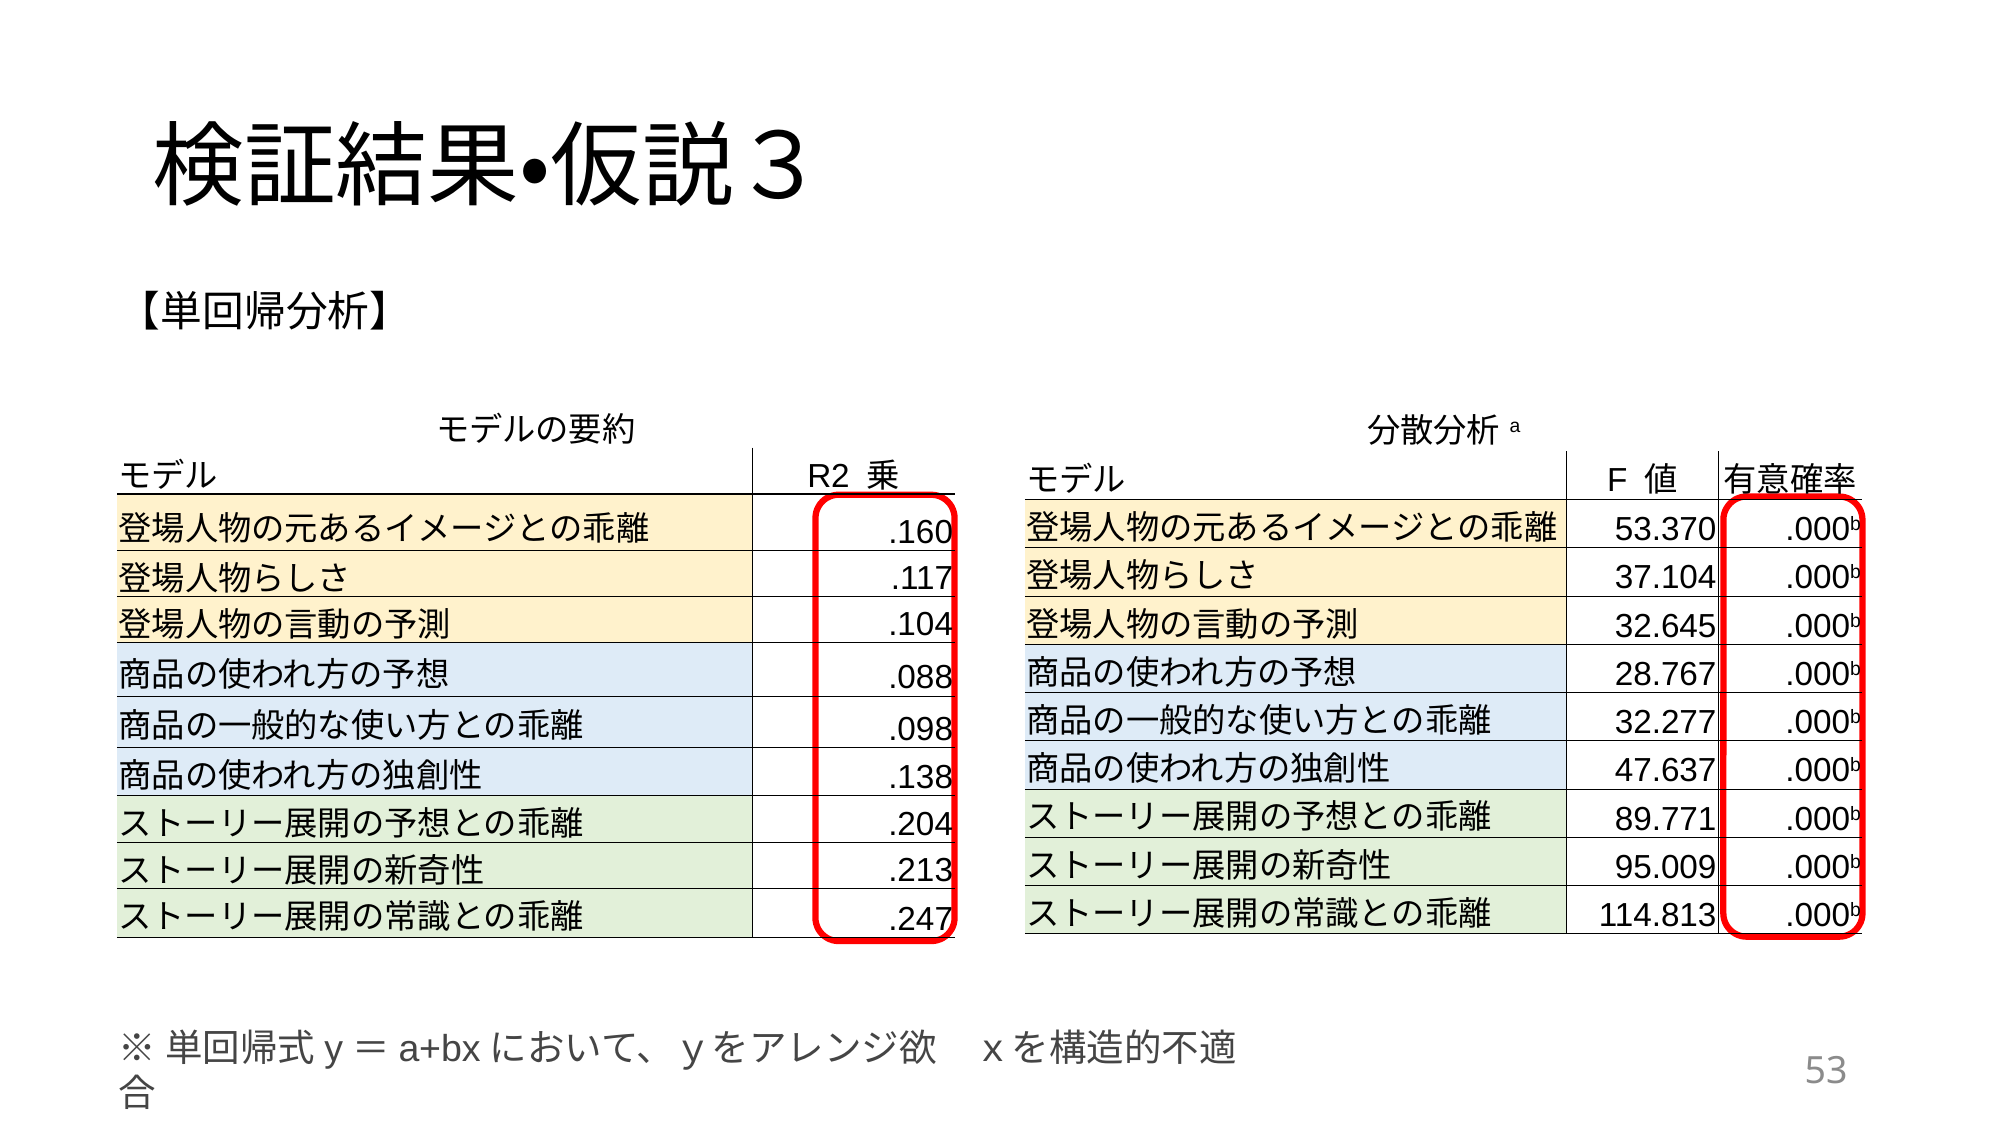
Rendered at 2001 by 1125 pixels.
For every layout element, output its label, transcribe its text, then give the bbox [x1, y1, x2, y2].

table_cell .000b [1719, 645, 1862, 692]
table_cell 37.104 [1567, 548, 1718, 596]
table_cell 53.370 [1567, 500, 1718, 547]
table_cell ストーリー展開の予想との乖離 [1025, 790, 1566, 837]
table_cell 114.813 [1567, 886, 1718, 933]
table_cell .000b [1719, 693, 1862, 740]
table_cell 32.277 [1567, 693, 1718, 740]
title 検証結果・仮説３ [137, 59, 1863, 278]
table_cell .000b [1719, 741, 1862, 789]
table_cell .000b [1719, 886, 1862, 933]
table_cell 商品の使われ方の予想 [1025, 645, 1566, 692]
table_cell .000b [1719, 838, 1862, 885]
table_cell .104 [753, 597, 955, 642]
table_cell 商品の一般的な使い方との乖離 [117, 697, 752, 747]
table_cell 登場人物の言動の予測 [117, 597, 752, 642]
table_cell .000b [1719, 790, 1862, 837]
table_cell 商品の使われ方の予想 [117, 643, 752, 696]
table_cell R2 乗 [753, 448, 955, 493]
table_header モデルの要約 [117, 401, 955, 448]
table_cell ストーリー展開の常識との乖離 [1025, 886, 1566, 933]
table_cell 47.637 [1567, 741, 1718, 789]
table_cell モデル [1025, 451, 1566, 499]
table_cell .160 [753, 495, 955, 550]
table_cell 登場人物の元あるイメージとの乖離 [1025, 500, 1566, 547]
table_cell .000b [1719, 500, 1862, 547]
table_cell .000b [1719, 548, 1862, 596]
table_cell .098 [753, 697, 955, 747]
table_cell ストーリー展開の新奇性 [117, 843, 752, 888]
table_cell .117 [753, 551, 955, 596]
table_cell .213 [753, 843, 955, 888]
table_cell ストーリー展開の予想との乖離 [117, 796, 752, 842]
table_cell 有意確率 [1719, 451, 1862, 499]
table_cell .204 [753, 796, 955, 842]
text_box ※単回帰式y＝a+bxにおいて、ｙをアレンジ欲 ｘを構造的不適合 [104, 1016, 1283, 1122]
text_box 【単回帰分析】 [104, 277, 928, 343]
table_cell .088 [753, 643, 955, 696]
table_cell 95.009 [1567, 838, 1718, 885]
table_cell .138 [753, 748, 955, 795]
table_cell ストーリー展開の新奇性 [1025, 838, 1566, 885]
table_cell .000b [1719, 597, 1862, 644]
table_cell 登場人物の元あるイメージとの乖離 [117, 495, 752, 550]
table_header 分散分析a [1025, 403, 1862, 451]
text_box [1733, 934, 1853, 938]
table_cell 商品の使われ方の独創性 [1025, 741, 1566, 789]
table_cell 登場人物の言動の予測 [1025, 597, 1566, 644]
slide_number 53 [1412, 1042, 1863, 1102]
text_box [825, 938, 945, 943]
table_cell F 値 [1567, 451, 1718, 499]
table_cell 89.771 [1567, 790, 1718, 837]
table_cell 28.767 [1567, 645, 1718, 692]
table_cell .247 [753, 889, 955, 937]
table_cell 登場人物らしさ [1025, 548, 1566, 596]
table_cell 商品の一般的な使い方との乖離 [1025, 693, 1566, 740]
table_cell ストーリー展開の常識との乖離 [117, 889, 752, 937]
table_cell 32.645 [1567, 597, 1718, 644]
table_cell 商品の使われ方の独創性 [117, 748, 752, 795]
table_cell モデル [117, 448, 752, 493]
table_cell 登場人物らしさ [117, 551, 752, 596]
